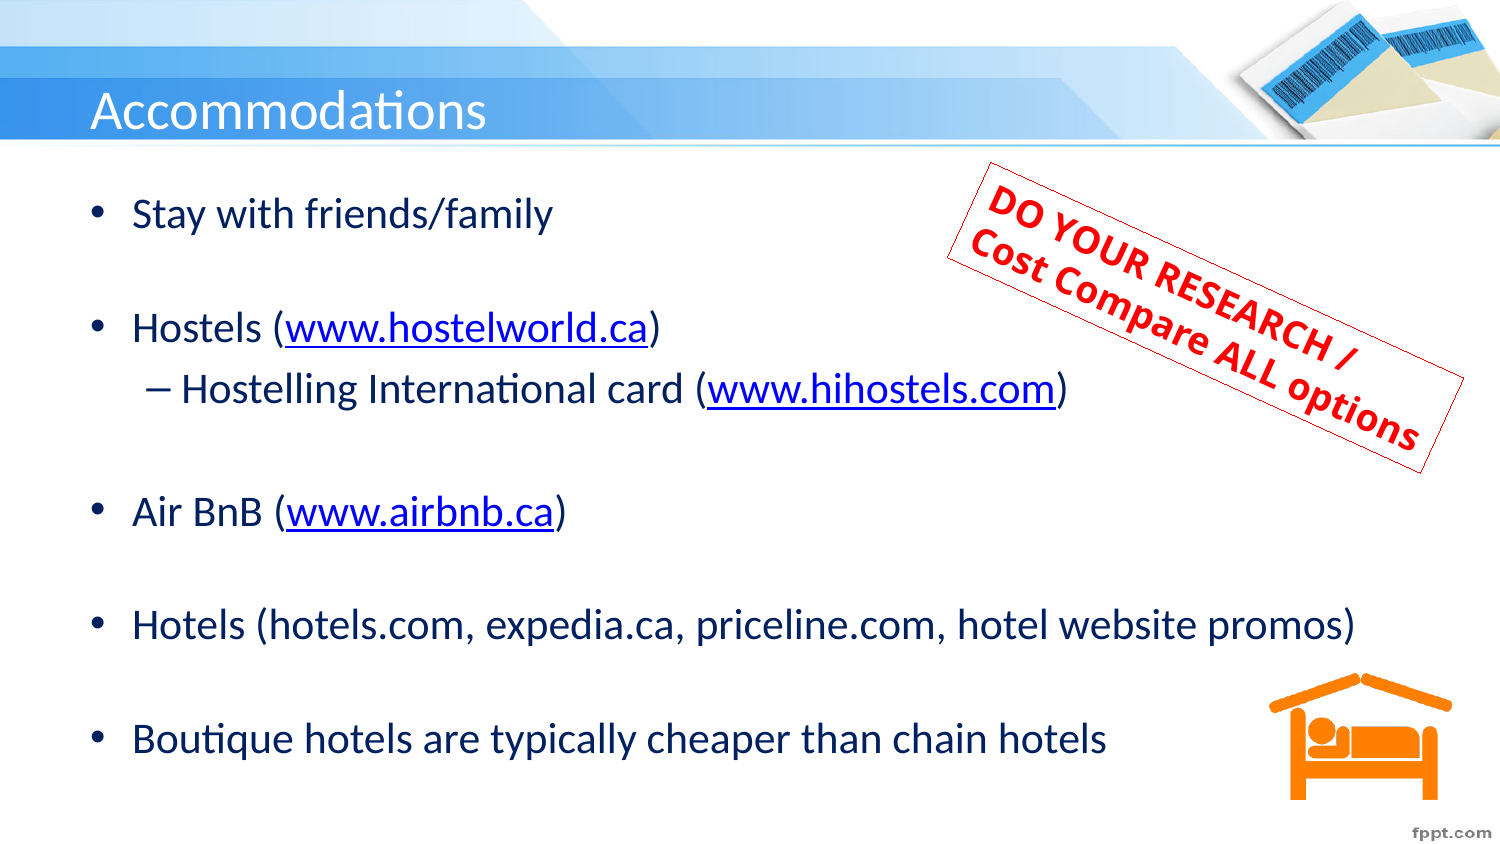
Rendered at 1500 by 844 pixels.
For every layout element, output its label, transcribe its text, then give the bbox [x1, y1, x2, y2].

picture [0, 0, 1500, 844]
list Stay with friends/family Hostels (www.hostelworld.ca) Hostelling International card (www.hihostels.com) Air BnB (www.airbnb.ca) Hotels (hotels.com, expedia.ca, priceline.com, hotel website promos) Boutique hotels are typically cheaper than chain hotels [75, 177, 1425, 800]
text_box DO YOUR RESEARCH / Cost Compare ALL options [947, 162, 1464, 474]
title Accommodations [75, 37, 1425, 177]
